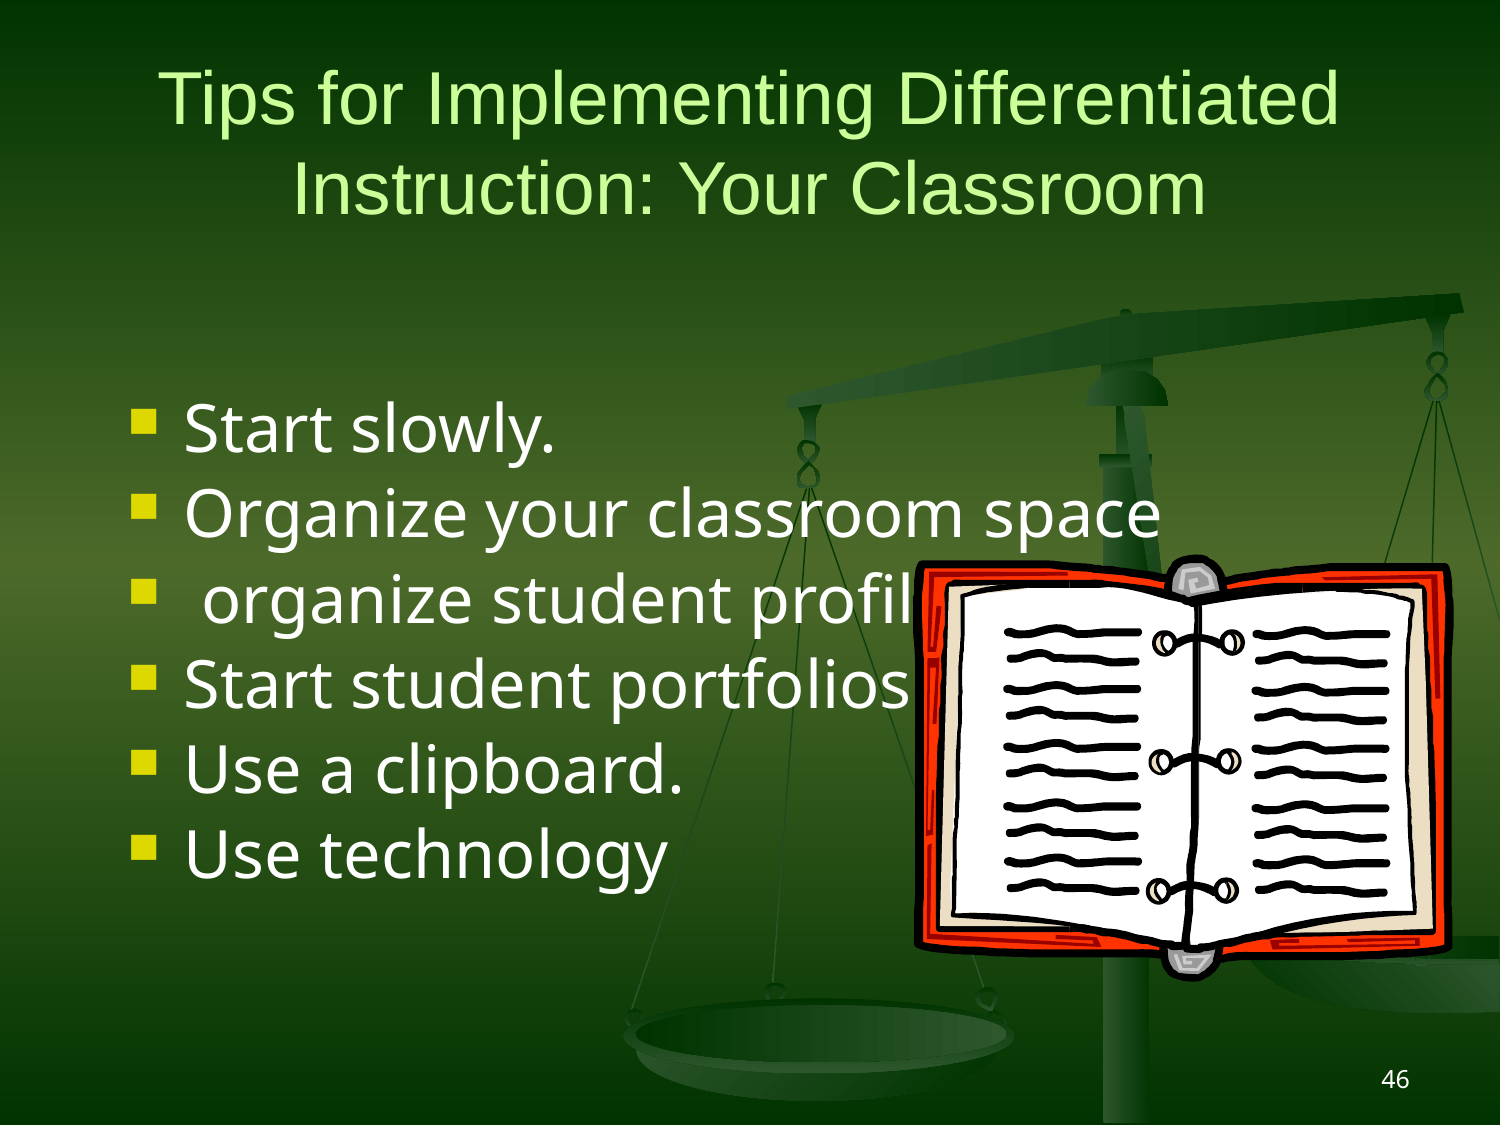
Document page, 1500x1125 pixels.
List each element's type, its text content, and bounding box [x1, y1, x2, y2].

slide_number 46 [1074, 1029, 1426, 1106]
title Tips for Implementing Differentiated Instruction: Your Classroom [74, 45, 1426, 234]
picture [912, 549, 1455, 987]
list Start slowly. Organize your classroom space organize student profiles. Start student portfolios. Use a clipboard. Use technology [112, 387, 1388, 1063]
